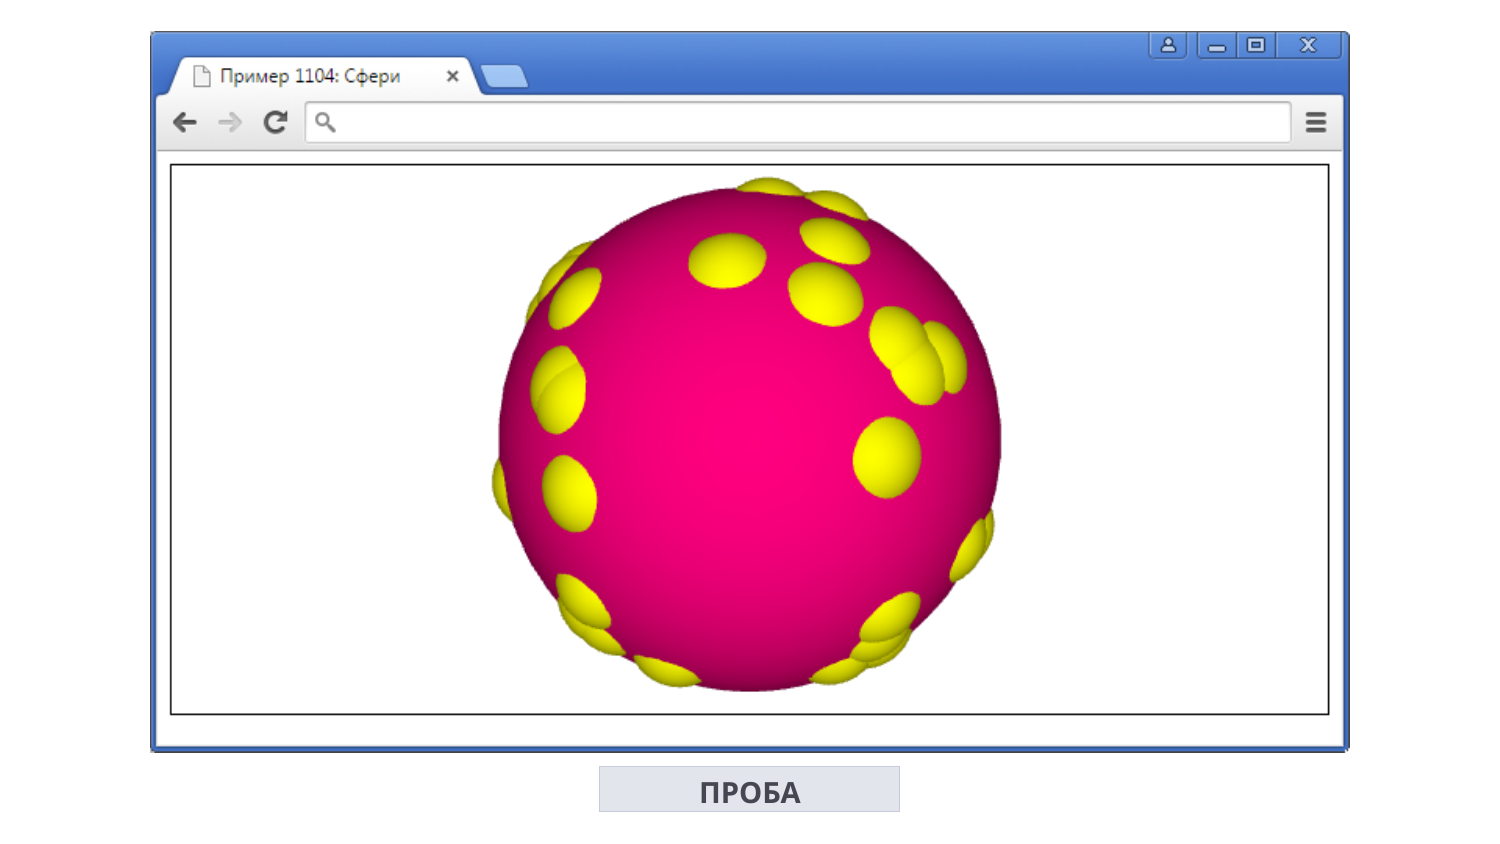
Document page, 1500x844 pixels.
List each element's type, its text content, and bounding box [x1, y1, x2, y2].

picture [149, 31, 1351, 753]
text_box ПРОБА [599, 766, 900, 812]
